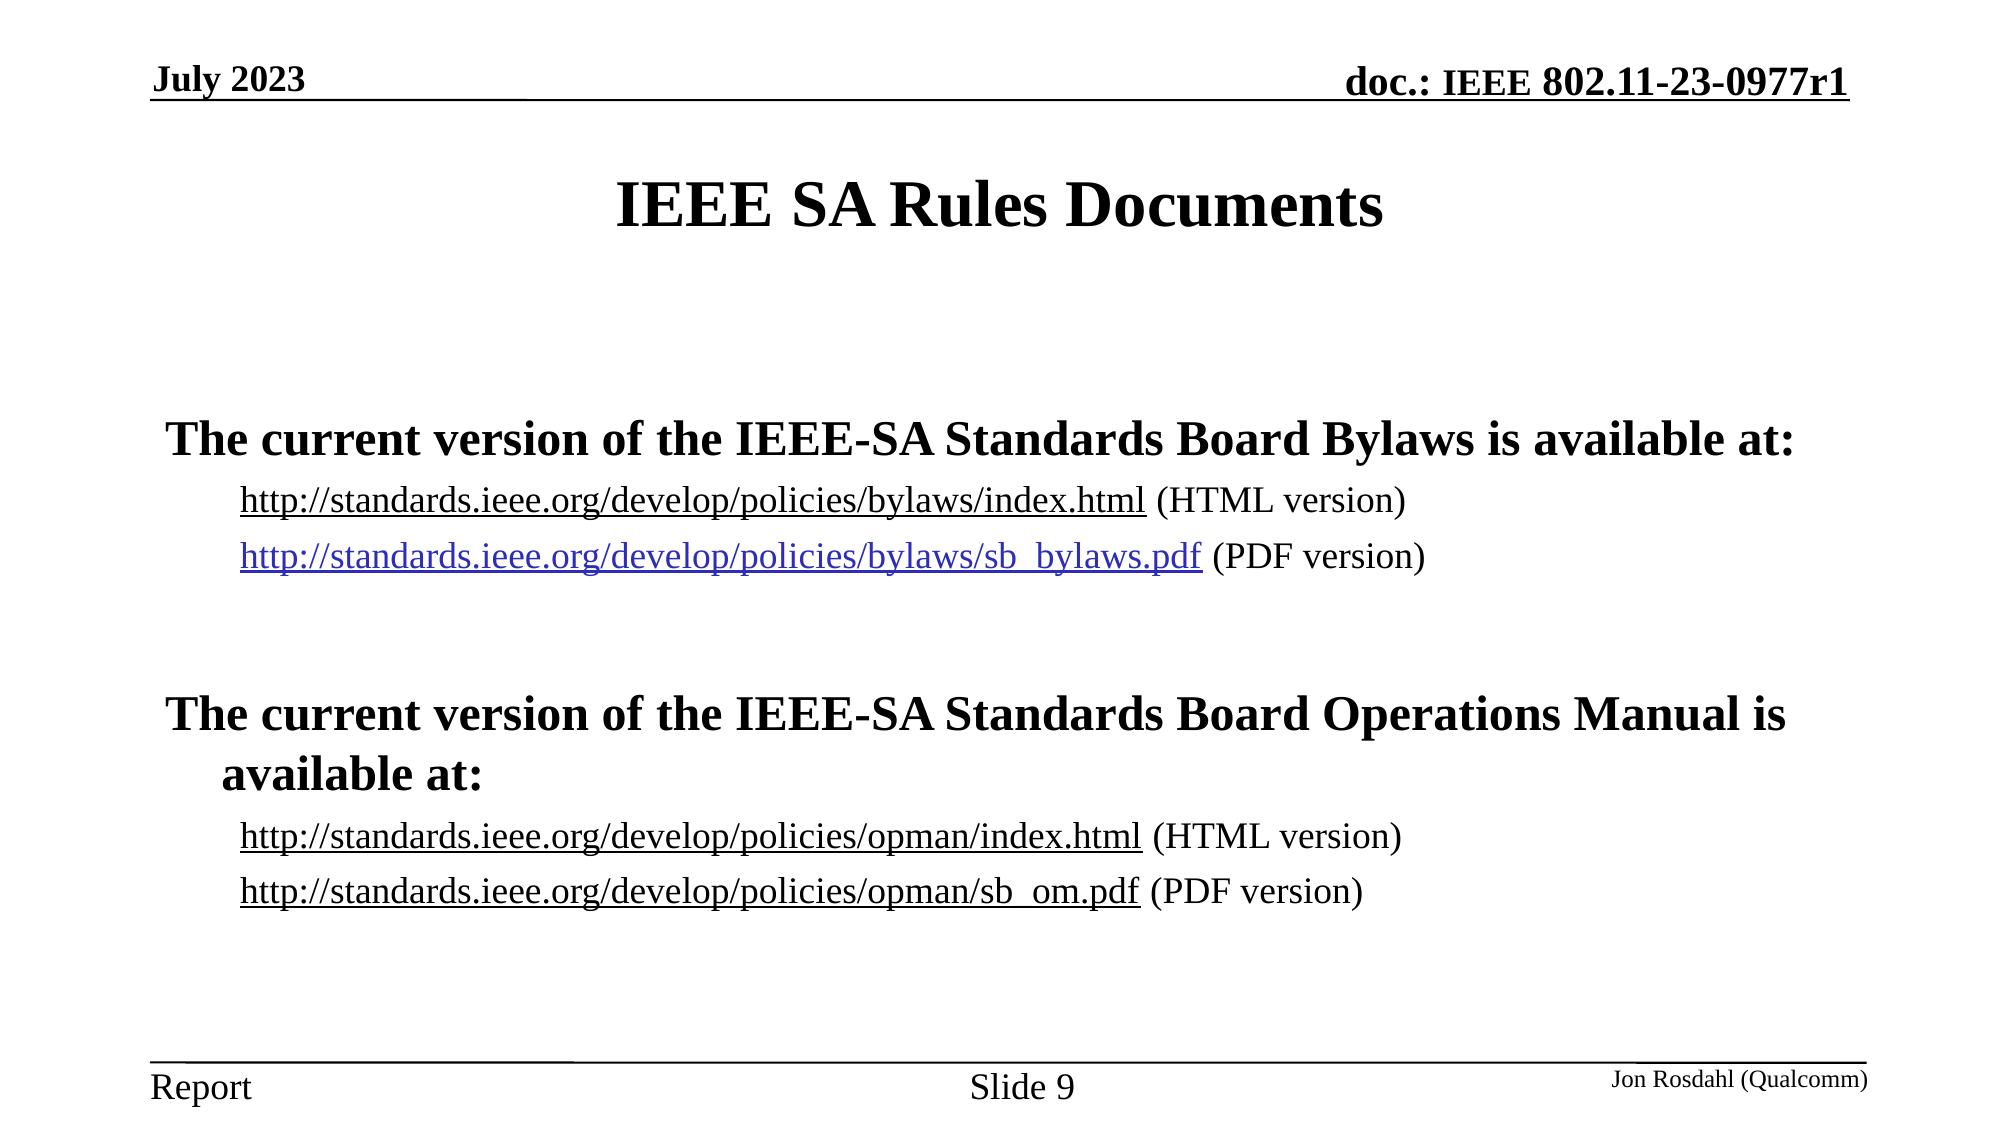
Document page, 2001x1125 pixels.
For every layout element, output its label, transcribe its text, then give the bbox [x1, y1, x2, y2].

title IEEE SA Rules Documents [149, 112, 1850, 288]
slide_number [152, 54, 563, 100]
list The current version of the IEEE-SA Standards Board Bylaws is available at: http://standards.ieee.org/develop/policies/bylaws/index.html (HTML version) http://standards.ieee.org/develop/policies/bylaws/sb_bylaws.pdf (PDF version) The current version of the IEEE-SA Standards Board Operations Manual is available at: http://standards.ieee.org/develop/policies/opman/index.html (HTML version) http://standards.ieee.org/develop/policies/opman/sb_om.pdf (PDF version) [149, 324, 1850, 1000]
slide_number Slide 9 [950, 1061, 1095, 1125]
footer Jon Rosdahl (Qualcomm) [1171, 1061, 1869, 1093]
